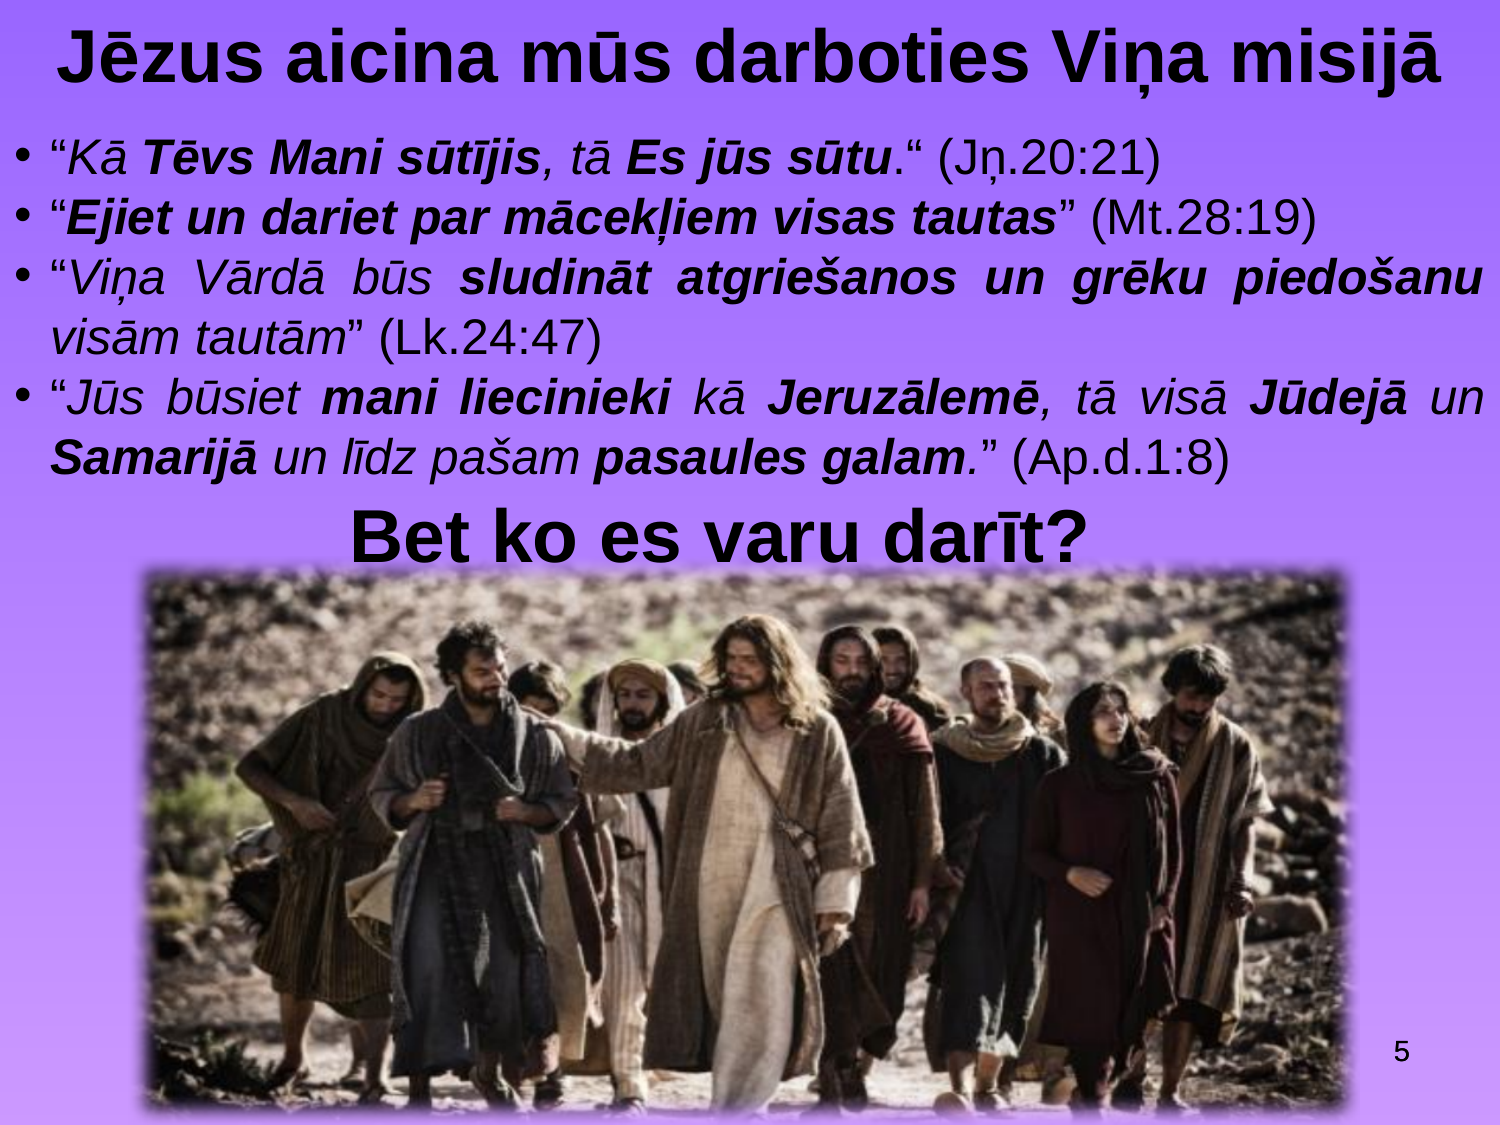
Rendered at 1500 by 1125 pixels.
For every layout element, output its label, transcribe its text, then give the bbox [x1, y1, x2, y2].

text_box Bet ko es varu darīt? [0, 479, 1471, 585]
picture [128, 556, 1360, 1125]
text_box Jēzus aicina mūs darboties Viņa misijā [0, 0, 1500, 105]
text_box “Kā Tēvs Mani sūtījis, tā Es jūs sūtu.“ (Jņ.20:21) “Ejiet un dariet par mācekļiem visas tautas” (Mt.28:19) “Viņa Vārdā būs sludināt atgriešanos un grēku piedošanu visām tautām” (Lk.24:47) “Jūs būsiet mani liecinieki kā Jeruzālemē, tā visā Jūdejā un Samarijā un līdz pašam pasaules galam.” (Ap.d.1:8) [0, 117, 1500, 552]
text_box 5 [1364, 1024, 1425, 1103]
